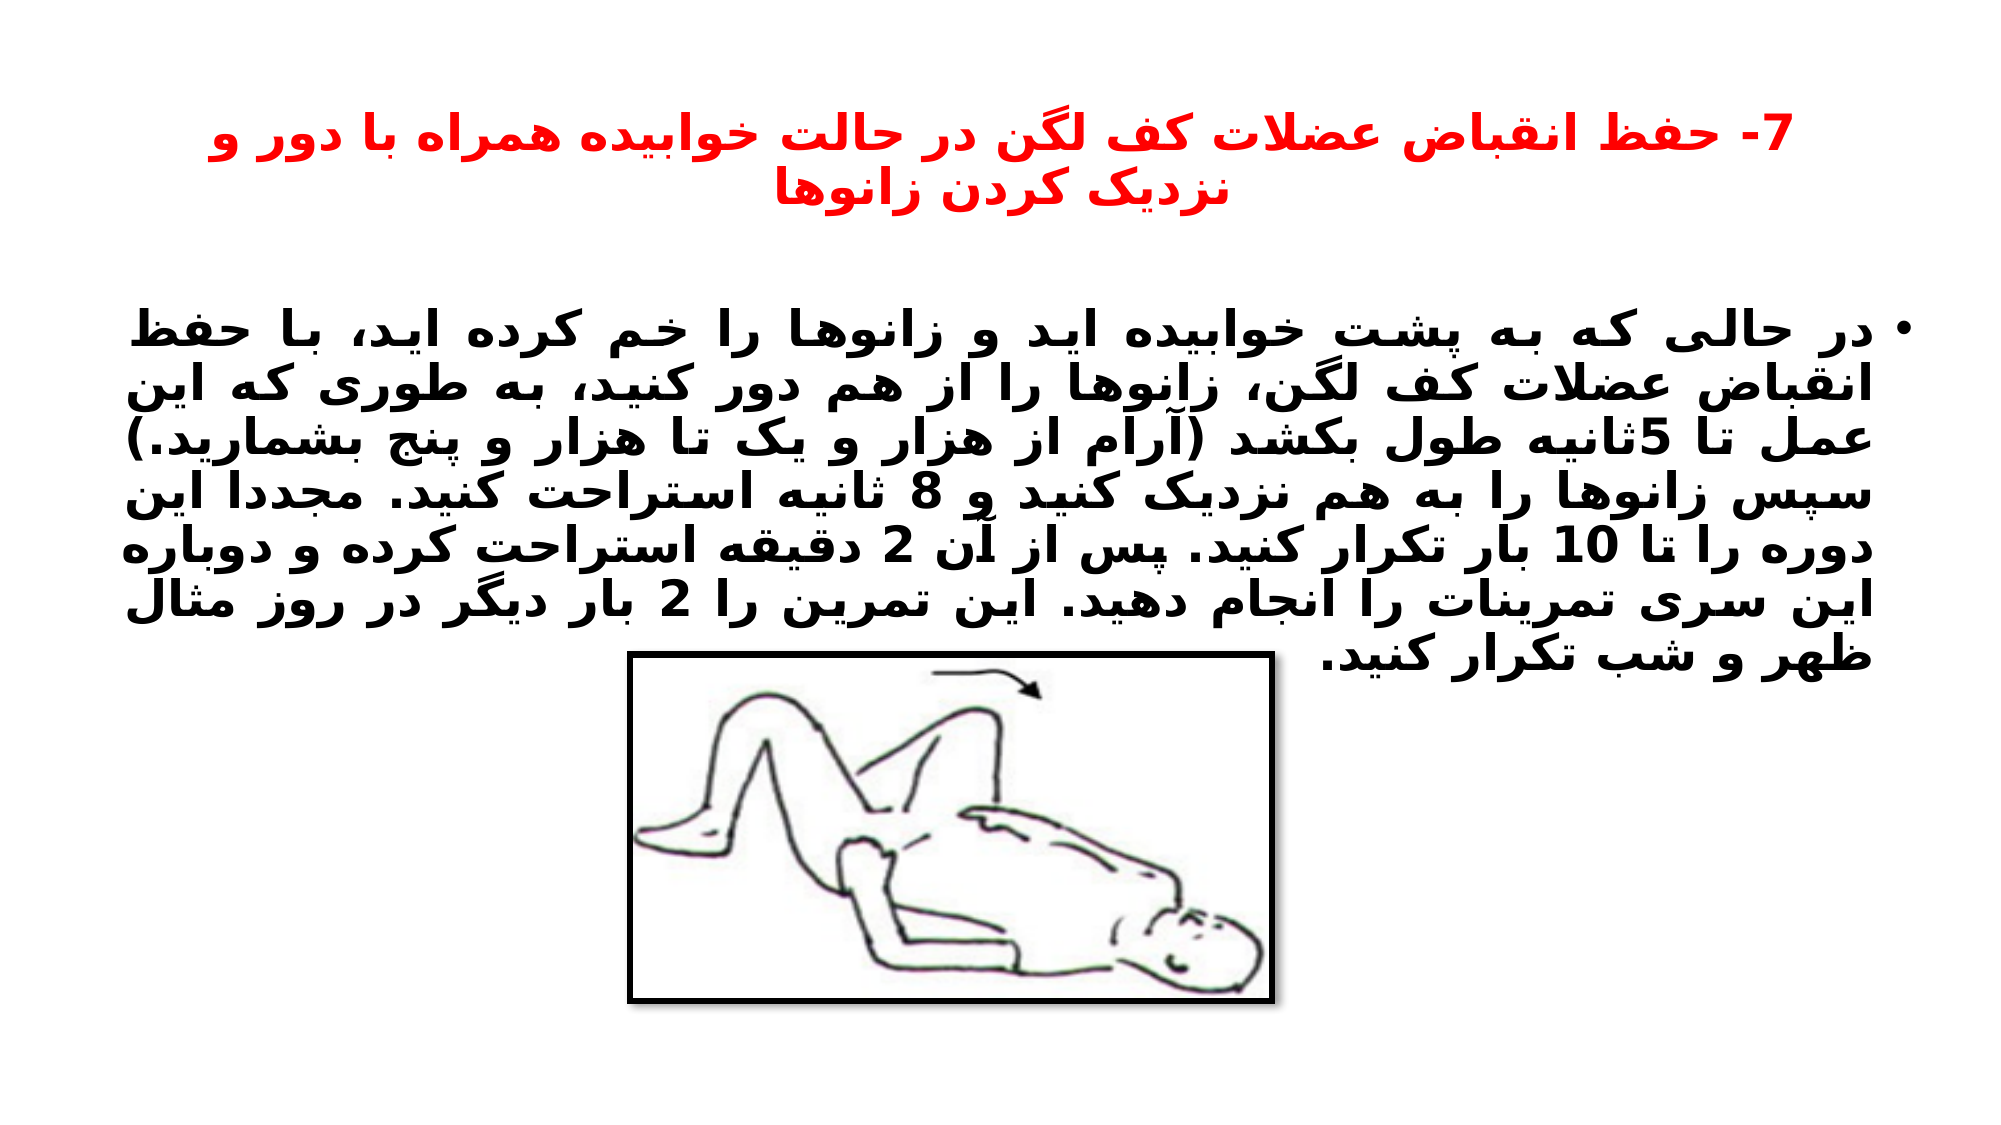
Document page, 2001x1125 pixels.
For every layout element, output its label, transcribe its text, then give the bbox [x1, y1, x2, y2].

list در حالی که به پشت خوابیده اید و زانوها را خم کرده اید، با حفظ انقباض عضلات کف لگن، زانوها را از هم دور کنید، به طوری که این عمل تا 5ثانیه طول بکشد (آرام از هزار و یک تا هزار و پنج بشمارید.) سپس زانوها را به هم نزدیک کنید و 8 ثانیه استراحت کنید. مجددا این دوره را تا 10 بار تکرار کنید. پس از آن 2 دقیقه استراحت کرده و دوباره این سری تمرینات را انجام دهید. این تمرین را 2 بار دیگر در روز مثال ظهر و شب تکرار کنید. [105, 295, 1928, 998]
picture [633, 657, 1270, 998]
title 7- حفظ انقباض عضلات کف لگن در حالت خوابیده همراه با دور و نزدیک کردن زانوها [162, 67, 1845, 256]
